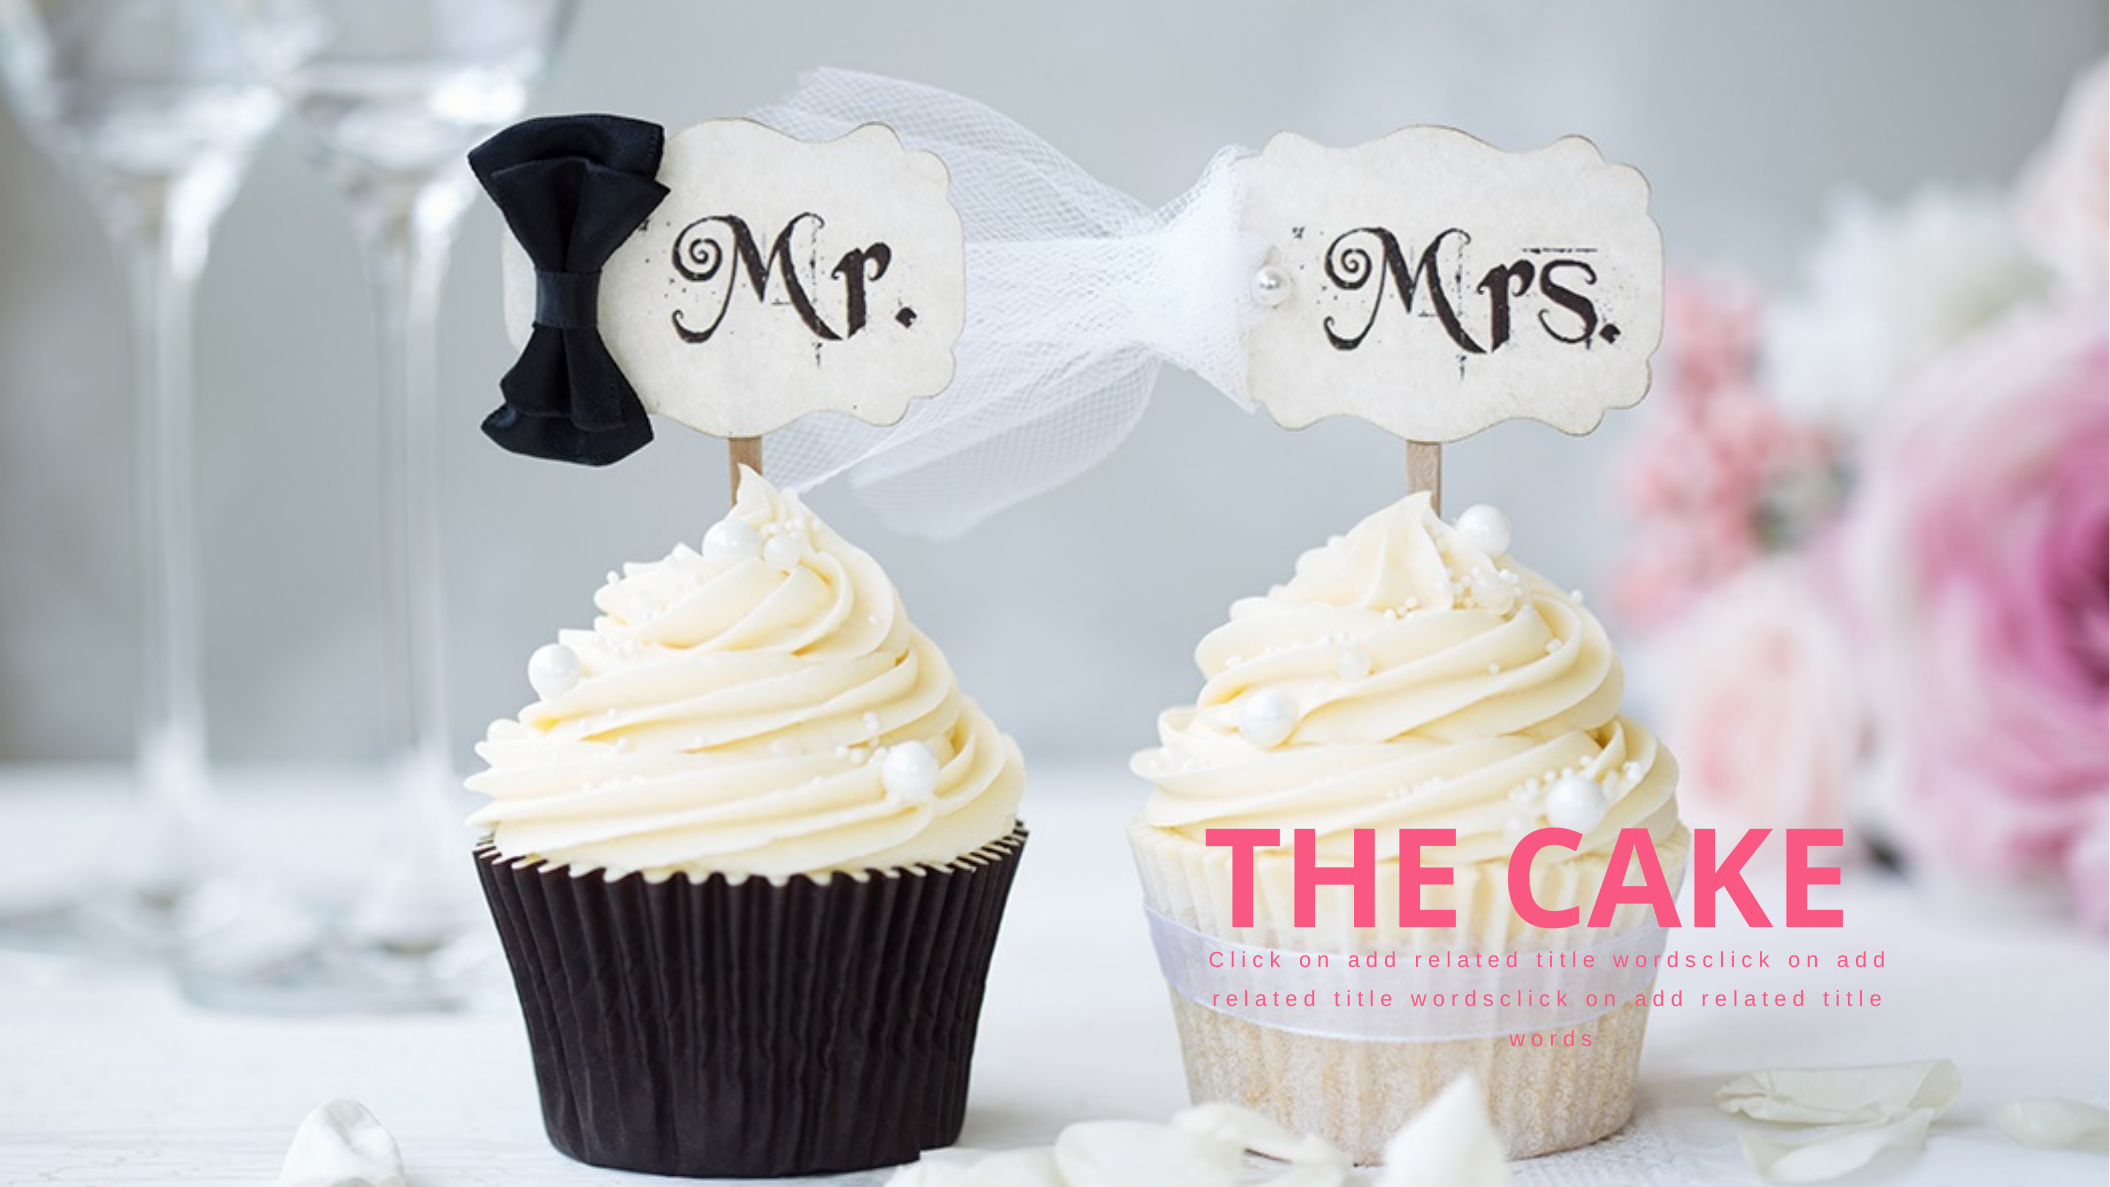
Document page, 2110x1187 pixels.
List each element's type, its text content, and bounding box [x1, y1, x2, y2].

text_box [0, 0, 2110, 1187]
text_box The cake [1161, 782, 1894, 962]
text_box Click on add related title wordsclick on add related title wordsclick on add related title words [1184, 925, 1917, 1058]
